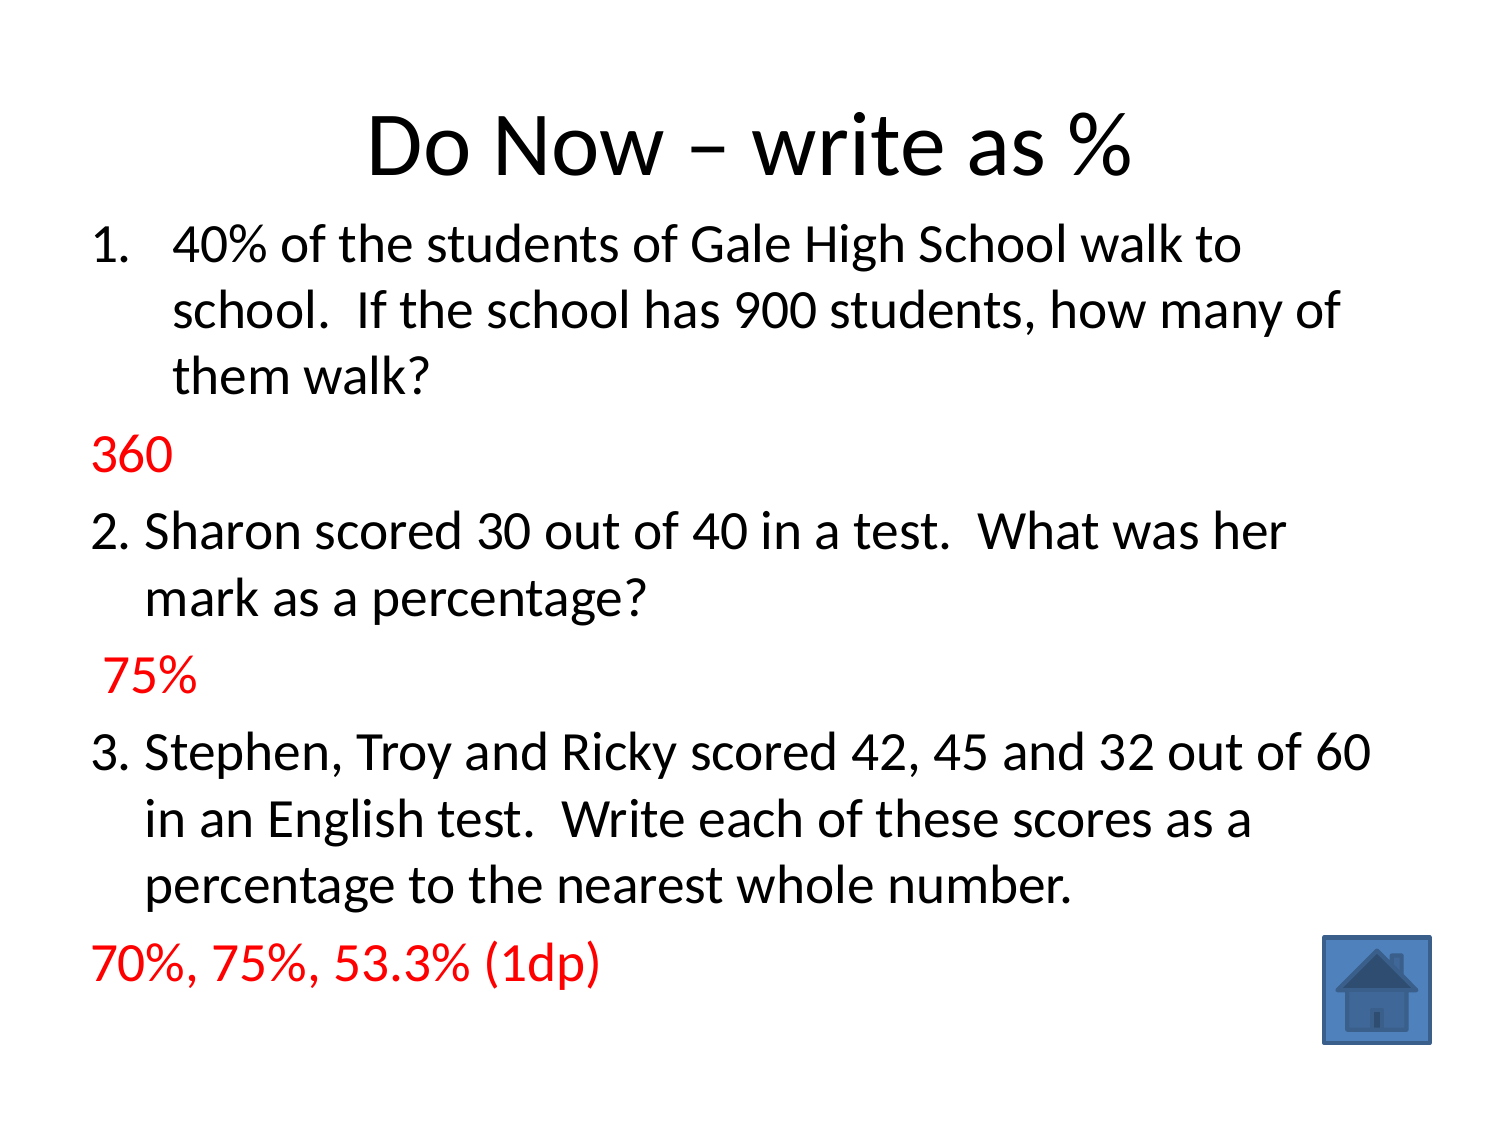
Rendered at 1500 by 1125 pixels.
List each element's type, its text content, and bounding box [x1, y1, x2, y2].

list 40% of the students of Gale High School walk to school. If the school has 900 students, how many of them walk? 360 2. Sharon scored 30 out of 40 in a test. What was her mark as a percentage? 75% 3. Stephen, Troy and Ricky scored 42, 45 and 32 out of 60 in an English test. Write each of these scores as a percentage to the nearest whole number. 70%, 75%, 53.3% (1dp) [75, 199, 1425, 1005]
title Do Now – write as % [75, 45, 1425, 199]
text_box [1322, 935, 1432, 1045]
